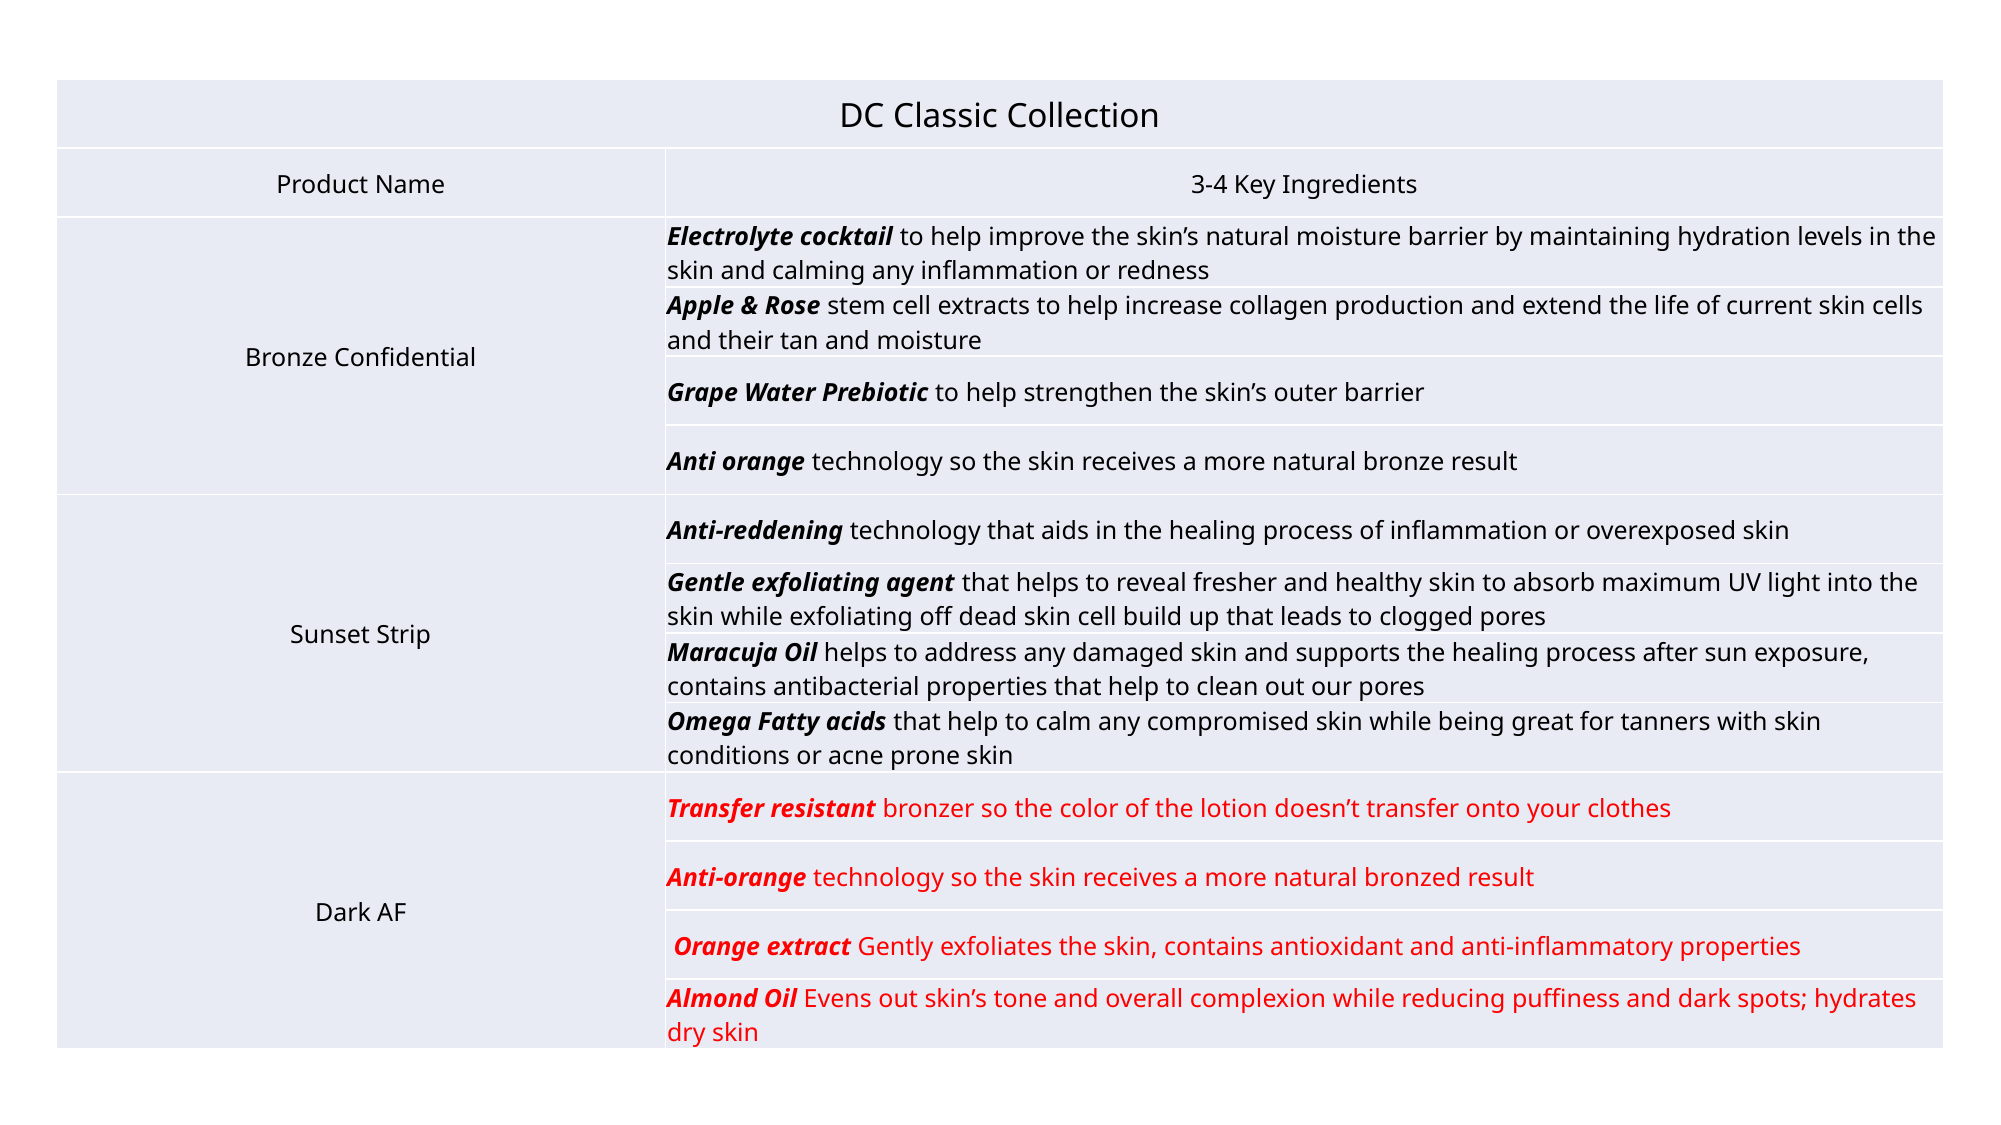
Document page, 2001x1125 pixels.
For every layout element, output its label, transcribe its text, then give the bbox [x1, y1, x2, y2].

table_cell Product Name [57, 149, 665, 216]
table_cell Maracuja Oil helps to address any damaged skin and supports the healing process after sun exposure, contains antibacterial properties that help to clean out our pores [666, 634, 1943, 702]
table_cell Bronze Confidential [57, 218, 665, 494]
table_cell Dark AF [57, 773, 665, 1048]
table_cell Orange extract Gently exfoliates the skin, contains antioxidant and anti-inflammatory properties [666, 911, 1943, 978]
table_header DC Classic Collection [57, 80, 1943, 147]
table_cell Sunset Strip [57, 495, 665, 771]
table_cell Anti-reddening technology that aids in the healing process of inflammation or overexposed skin [666, 495, 1943, 563]
table_cell Anti orange technology so the skin receives a more natural bronze result [666, 426, 1943, 494]
table_cell Apple & Rose stem cell extracts to help increase collagen production and extend the life of current skin cells and their tan and moisture [666, 288, 1943, 355]
table_cell Grape Water Prebiotic to help strengthen the skin’s outer barrier [666, 357, 1943, 424]
table_cell Transfer resistant bronzer so the color of the lotion doesn’t transfer onto your clothes [666, 773, 1943, 840]
table_cell 3-4 Key Ingredients [666, 149, 1943, 216]
table_cell Omega Fatty acids that help to calm any compromised skin while being great for tanners with skin conditions or acne prone skin [666, 703, 1943, 771]
table_cell Electrolyte cocktail to help improve the skin’s natural moisture barrier by maintaining hydration levels in the skin and calming any inflammation or redness [666, 218, 1943, 286]
table_cell Anti-orange technology so the skin receives a more natural bronzed result [666, 842, 1943, 909]
table_cell Almond Oil Evens out skin’s tone and overall complexion while reducing puffiness and dark spots; hydrates dry skin [666, 980, 1943, 1048]
table_cell Gentle exfoliating agent that helps to reveal fresher and healthy skin to absorb maximum UV light into the skin while exfoliating off dead skin cell build up that leads to clogged pores [666, 564, 1943, 632]
